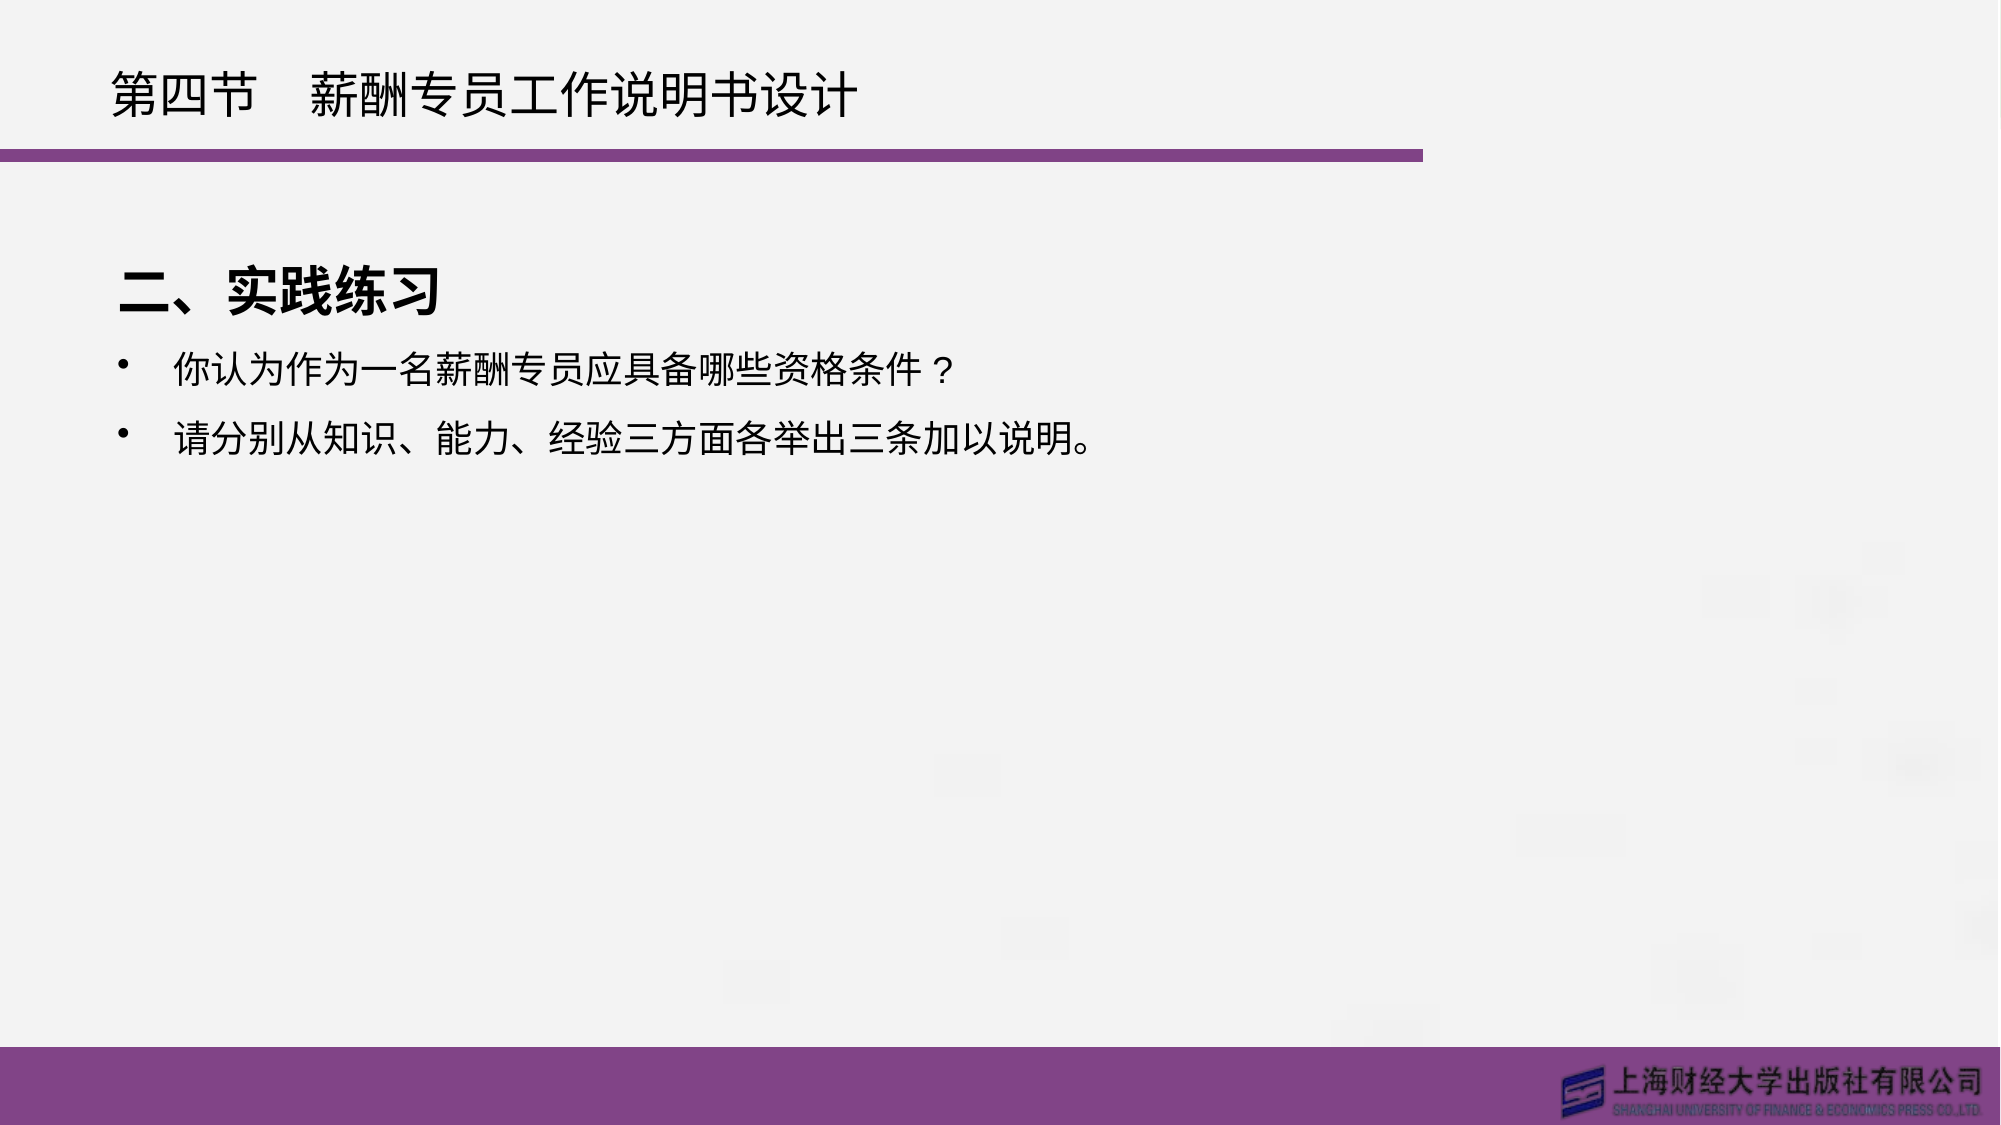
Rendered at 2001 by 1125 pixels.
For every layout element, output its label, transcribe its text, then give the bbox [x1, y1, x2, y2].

title 第四节 薪酬专员工作说明书设计 [94, 42, 1451, 146]
picture [0, 0, 2001, 1125]
list 二、实践练习 你认为作为一名薪酬专员应具备哪些资格条件? 请分别从知识、能力、经验三方面各举出三条加以说明。 [102, 233, 1898, 1032]
